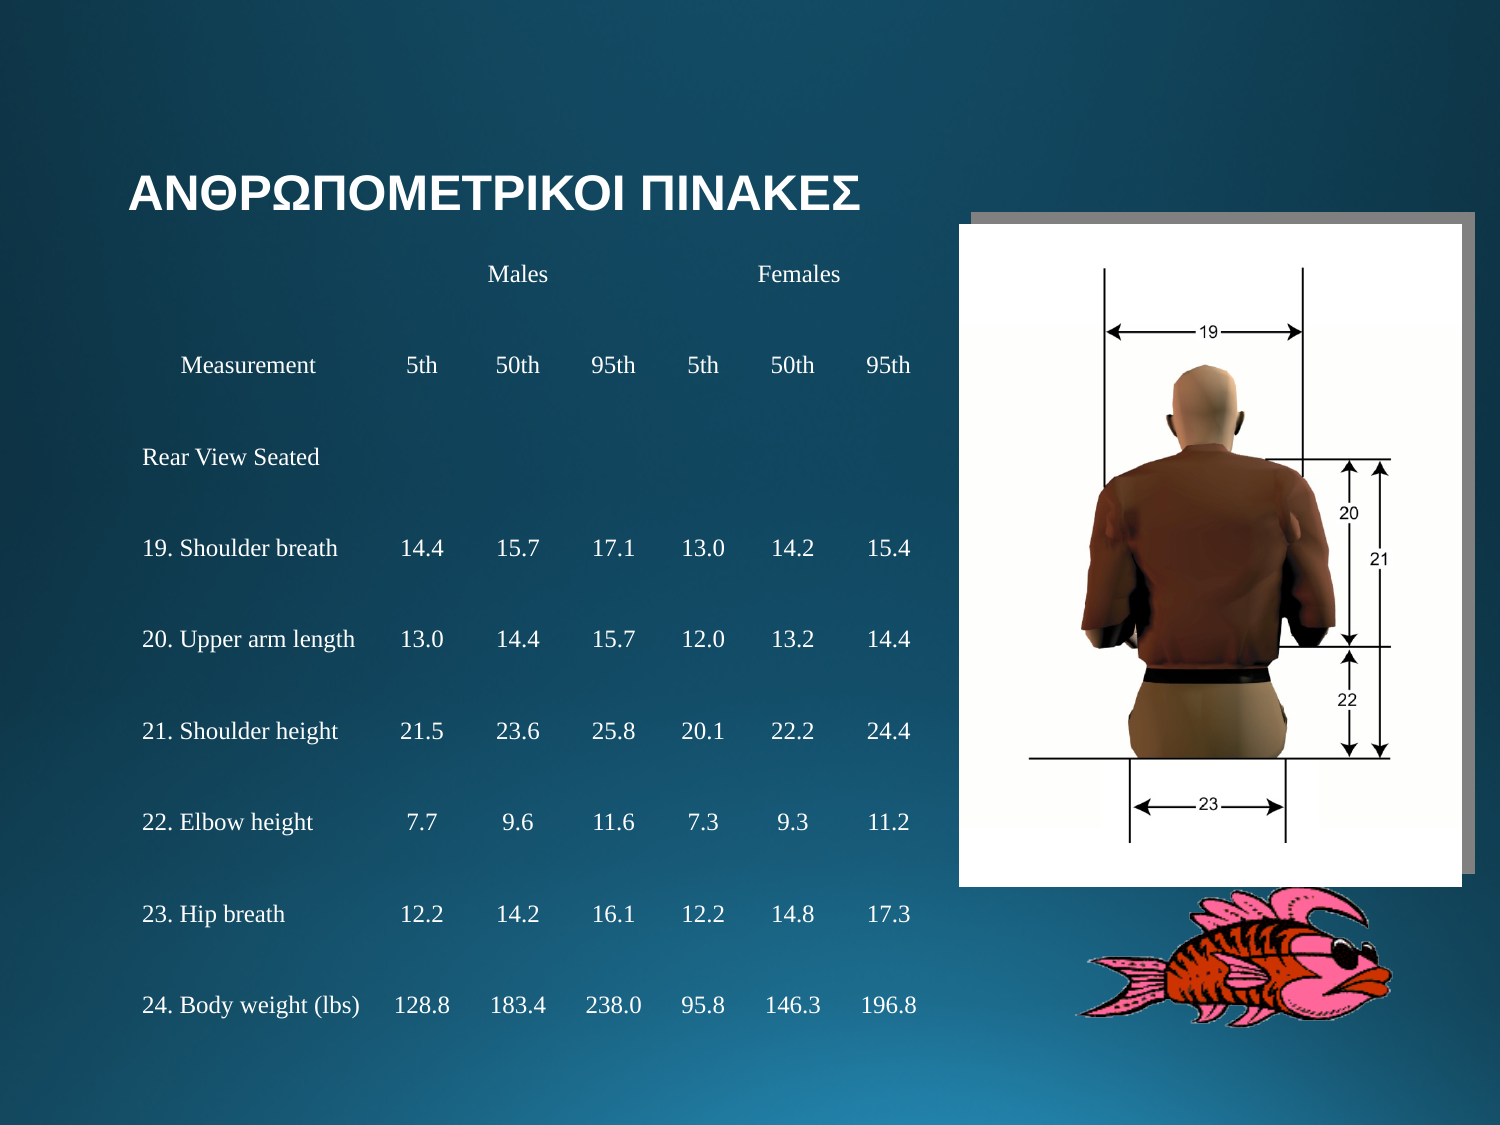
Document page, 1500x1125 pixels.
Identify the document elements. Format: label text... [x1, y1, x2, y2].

title ΑΝΘΡΩΠΟΜΕΤΡΙΚΟΙ ΠΙΝΑΚΕΣ [112, 156, 1388, 232]
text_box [124, 249, 941, 1077]
picture [0, 0, 1500, 1125]
